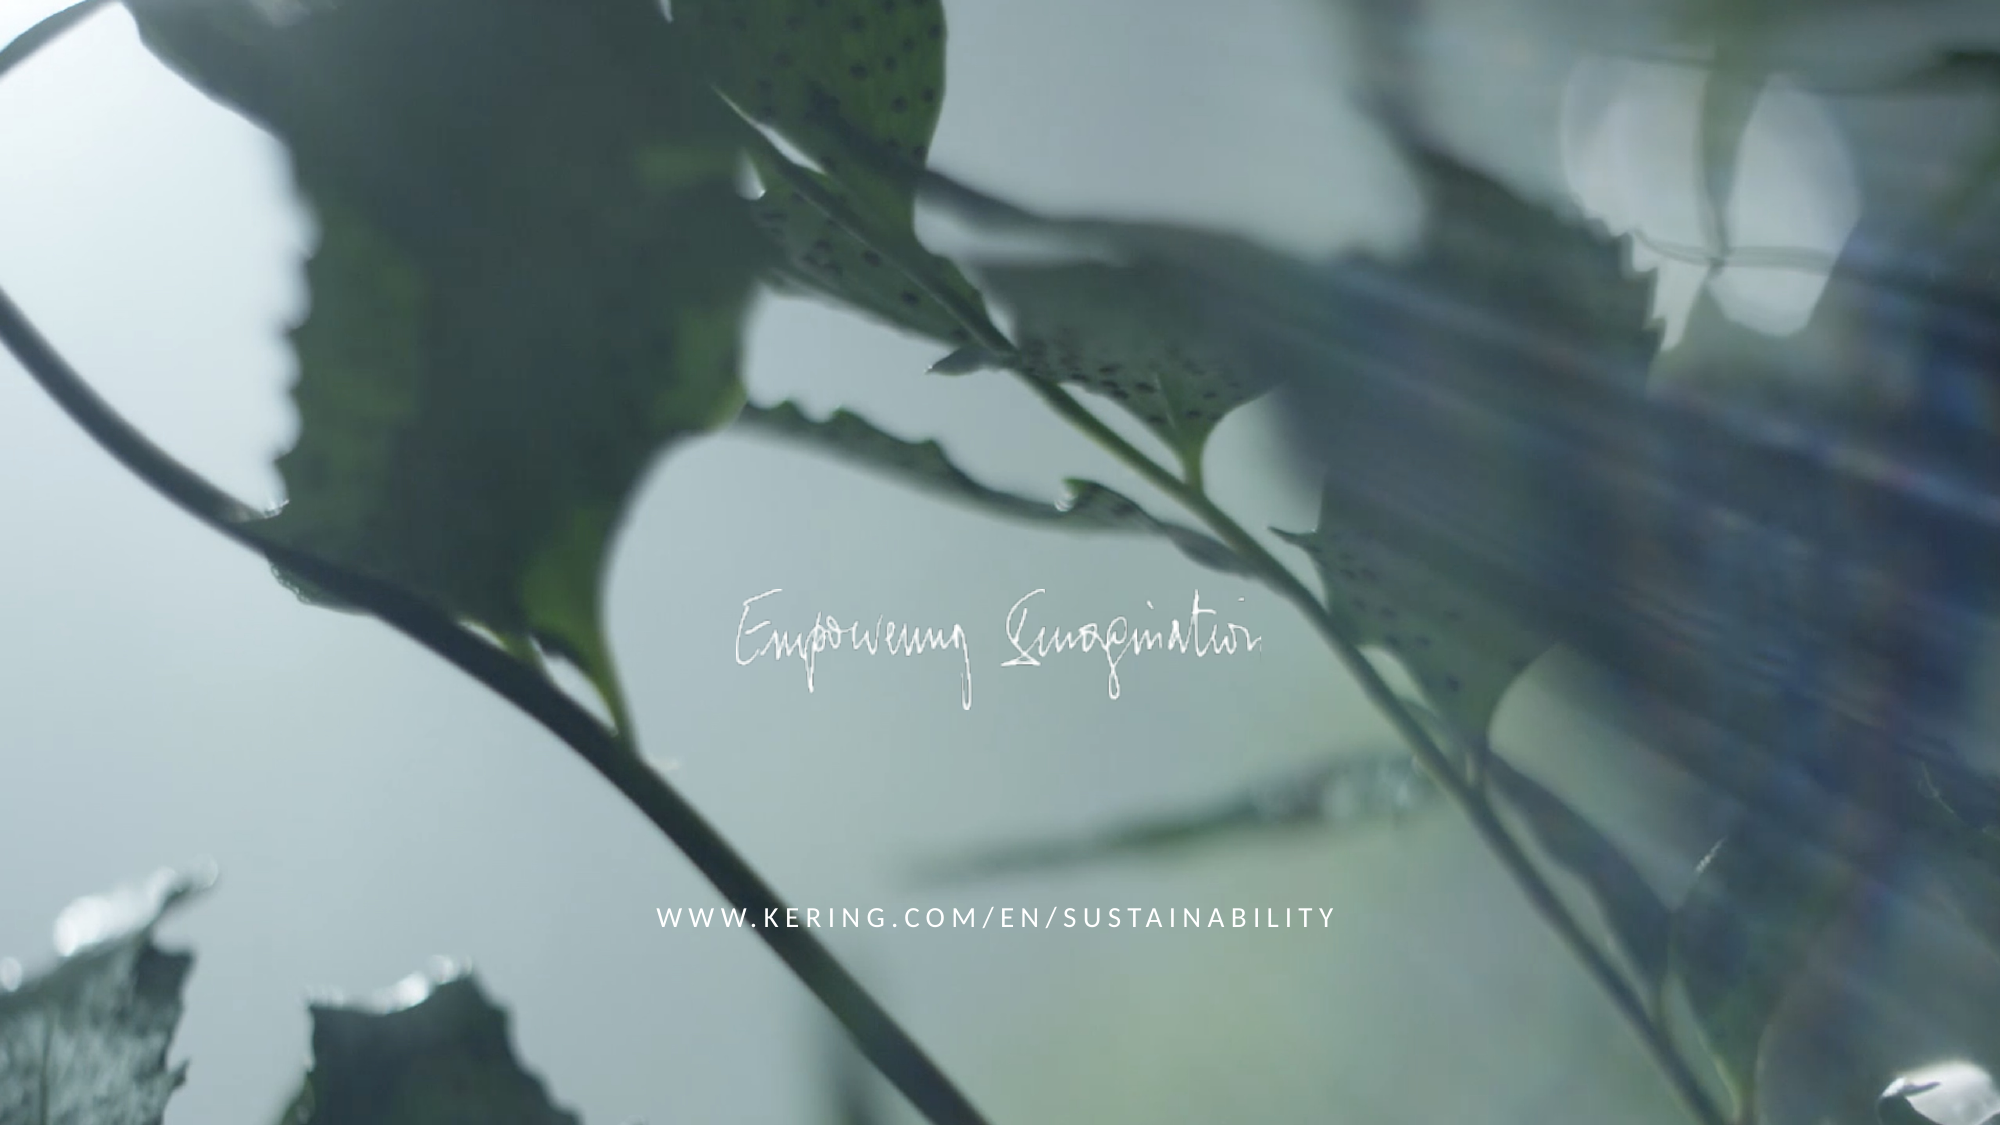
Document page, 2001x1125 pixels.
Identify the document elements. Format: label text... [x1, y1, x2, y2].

text_box WWW.KERING.COM/EN/SUSTAINABILITY [551, 891, 1439, 941]
picture [0, 0, 2000, 1125]
